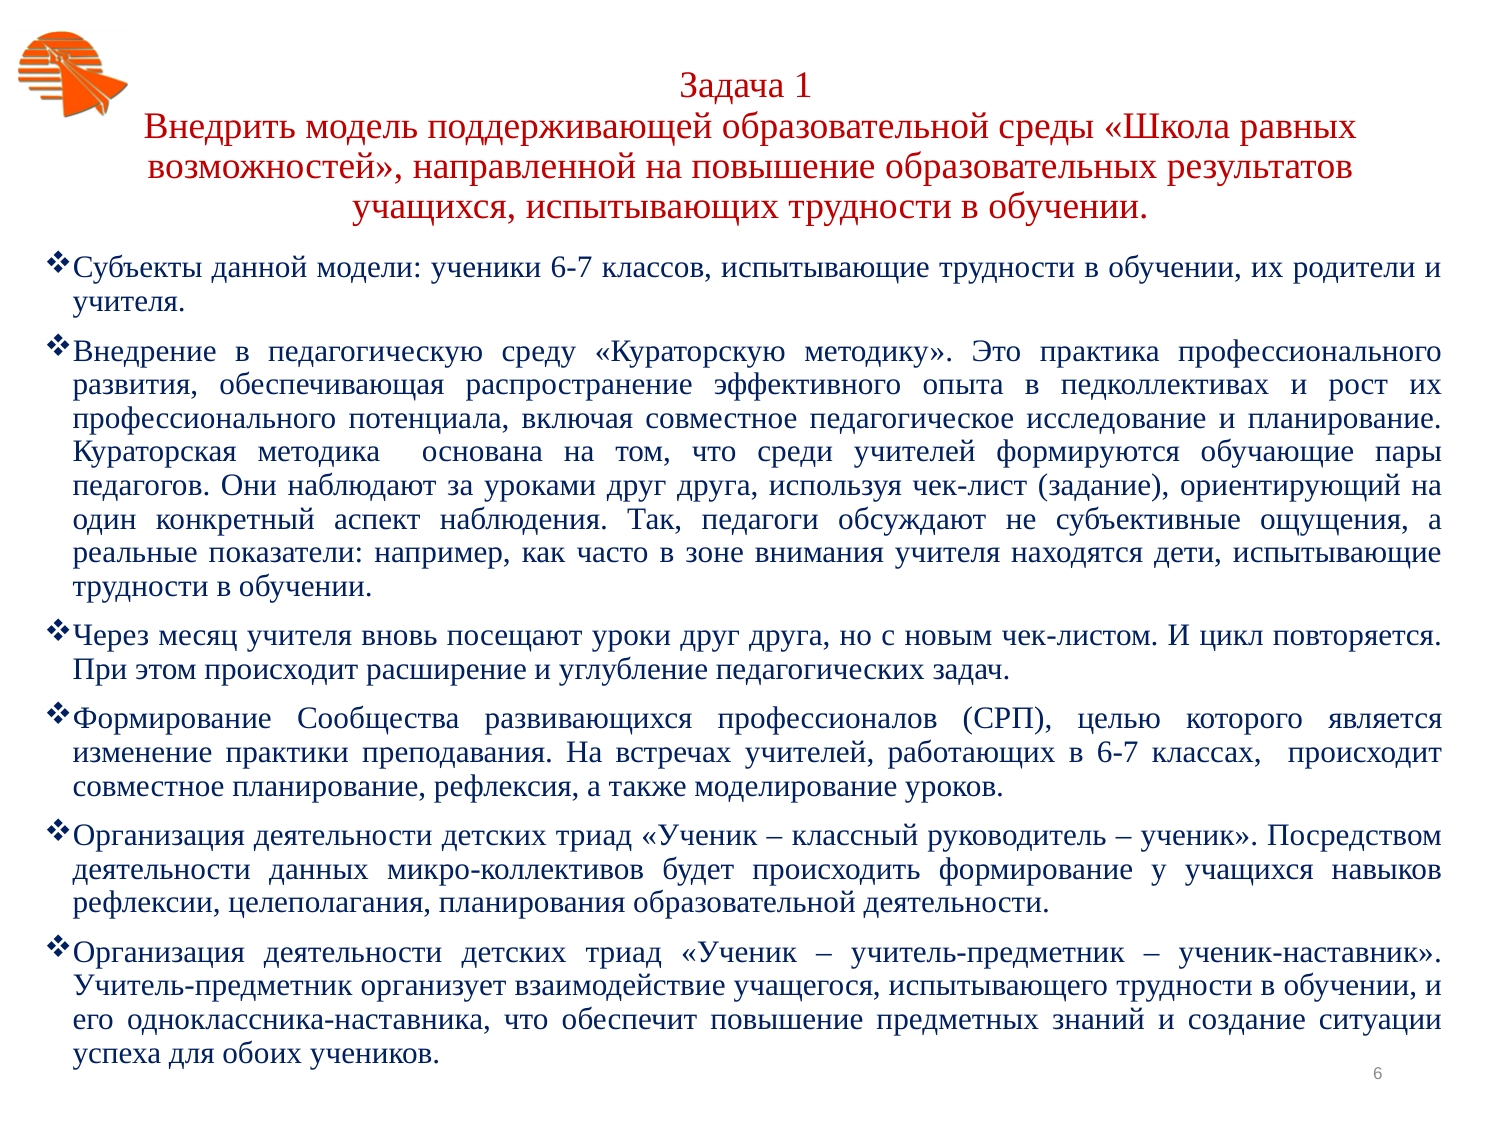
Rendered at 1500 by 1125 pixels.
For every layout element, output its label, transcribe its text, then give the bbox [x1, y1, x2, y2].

picture [17, 30, 128, 120]
title Задача 1 Внедрить модель поддерживающей образовательной среды «Школа равных возможностей», направленной на повышение образовательных результатов учащихся, испытывающих трудности в обучении. [103, 60, 1398, 243]
list Субъекты данной модели: ученики 6-7 классов, испытывающие трудности в обучении, их родители и учителя. Внедрение в педагогическую среду «Кураторскую методику». Это практика профессионального развития, обеспечивающая распространение эффективного опыта в педколлективах и рост их профессионального потенциала, включая совместное педагогическое исследование и планирование. Кураторская методика основана на том, что среди учителей формируются обучающие пары педагогов. Они наблюдают за уроками друг друга, используя чек-лист (задание), ориентирующий на один конкретный аспект наблюдения. Так, педагоги обсуждают не субъективные ощущения, а реальные показатели: например, как часто в зоне внимания учителя находятся дети, испытывающие трудности в обучении. Через месяц учителя вновь посещают уроки друг друга, но с новым чек-листом. И цикл повторяется. При этом происходит расширение и углубление педагогических задач. Формирование Сообщества развивающихся профессионалов (СРП), целью которого является изменение практики преподавания. На встречах учителей, работающих в 6-7 классах, происходит совместное планирование, рефлексия, а также моделирование уроков. Организация деятельности детских триад «Ученик – классный руководитель – ученик». Посредством деятельности данных микро-коллективов будет происходить формирование у учащихся навыков рефлексии, целеполагания, планирования образовательной деятельности. Организация деятельности детских триад «Ученик – учитель-предметник – ученик-наставник». Учитель-предметник организует взаимодействие учащегося, испытывающего трудности в обучении, и его одноклассника-наставника, что обеспечит повышение предметных знаний и создание ситуации успеха для обоих учеников. [29, 243, 1459, 1103]
slide_number 6 [1060, 1042, 1398, 1103]
